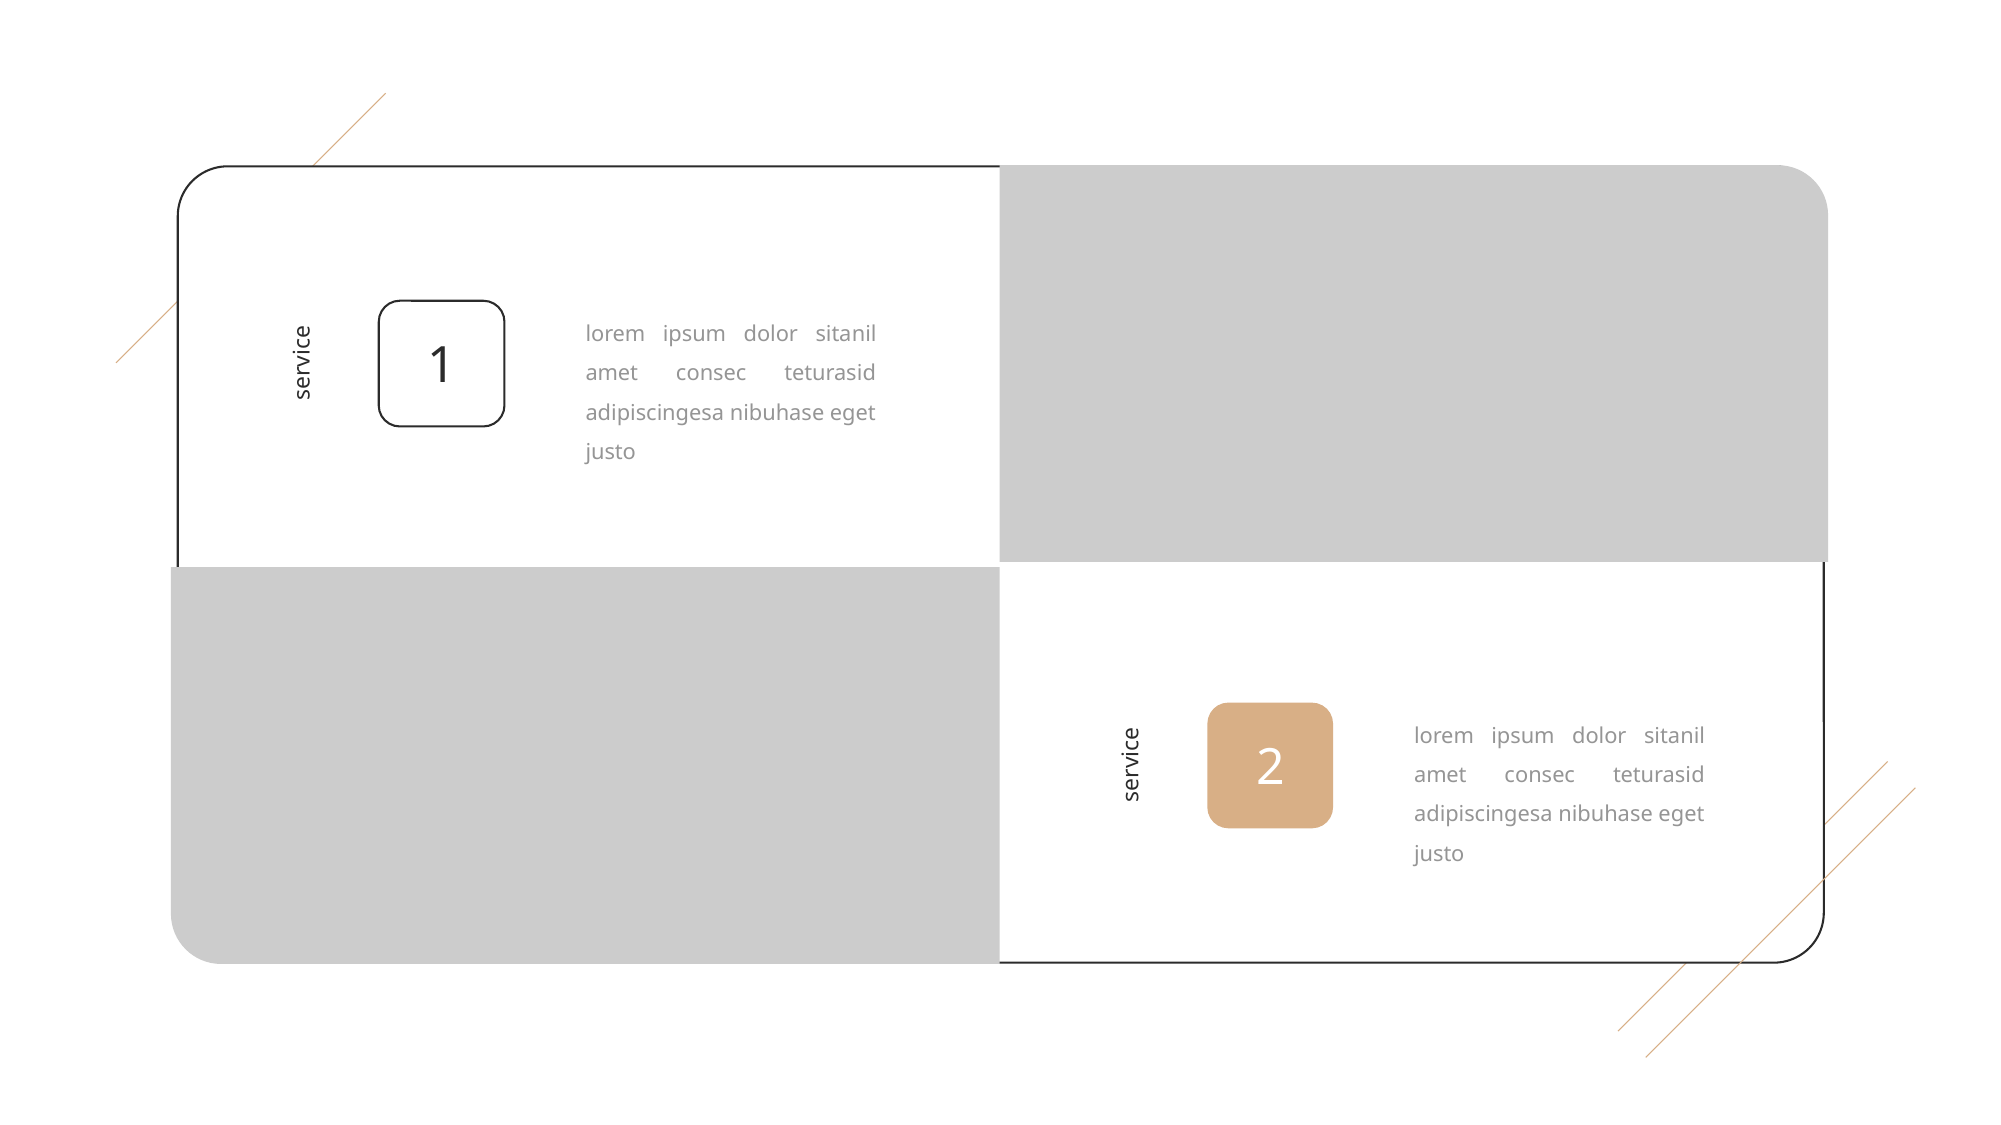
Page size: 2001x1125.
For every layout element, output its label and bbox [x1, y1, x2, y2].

text_box [1645, 787, 1916, 1058]
picture [170, 567, 1000, 964]
text_box [1107, 700, 1720, 831]
picture [999, 165, 1829, 562]
text_box [279, 298, 891, 429]
